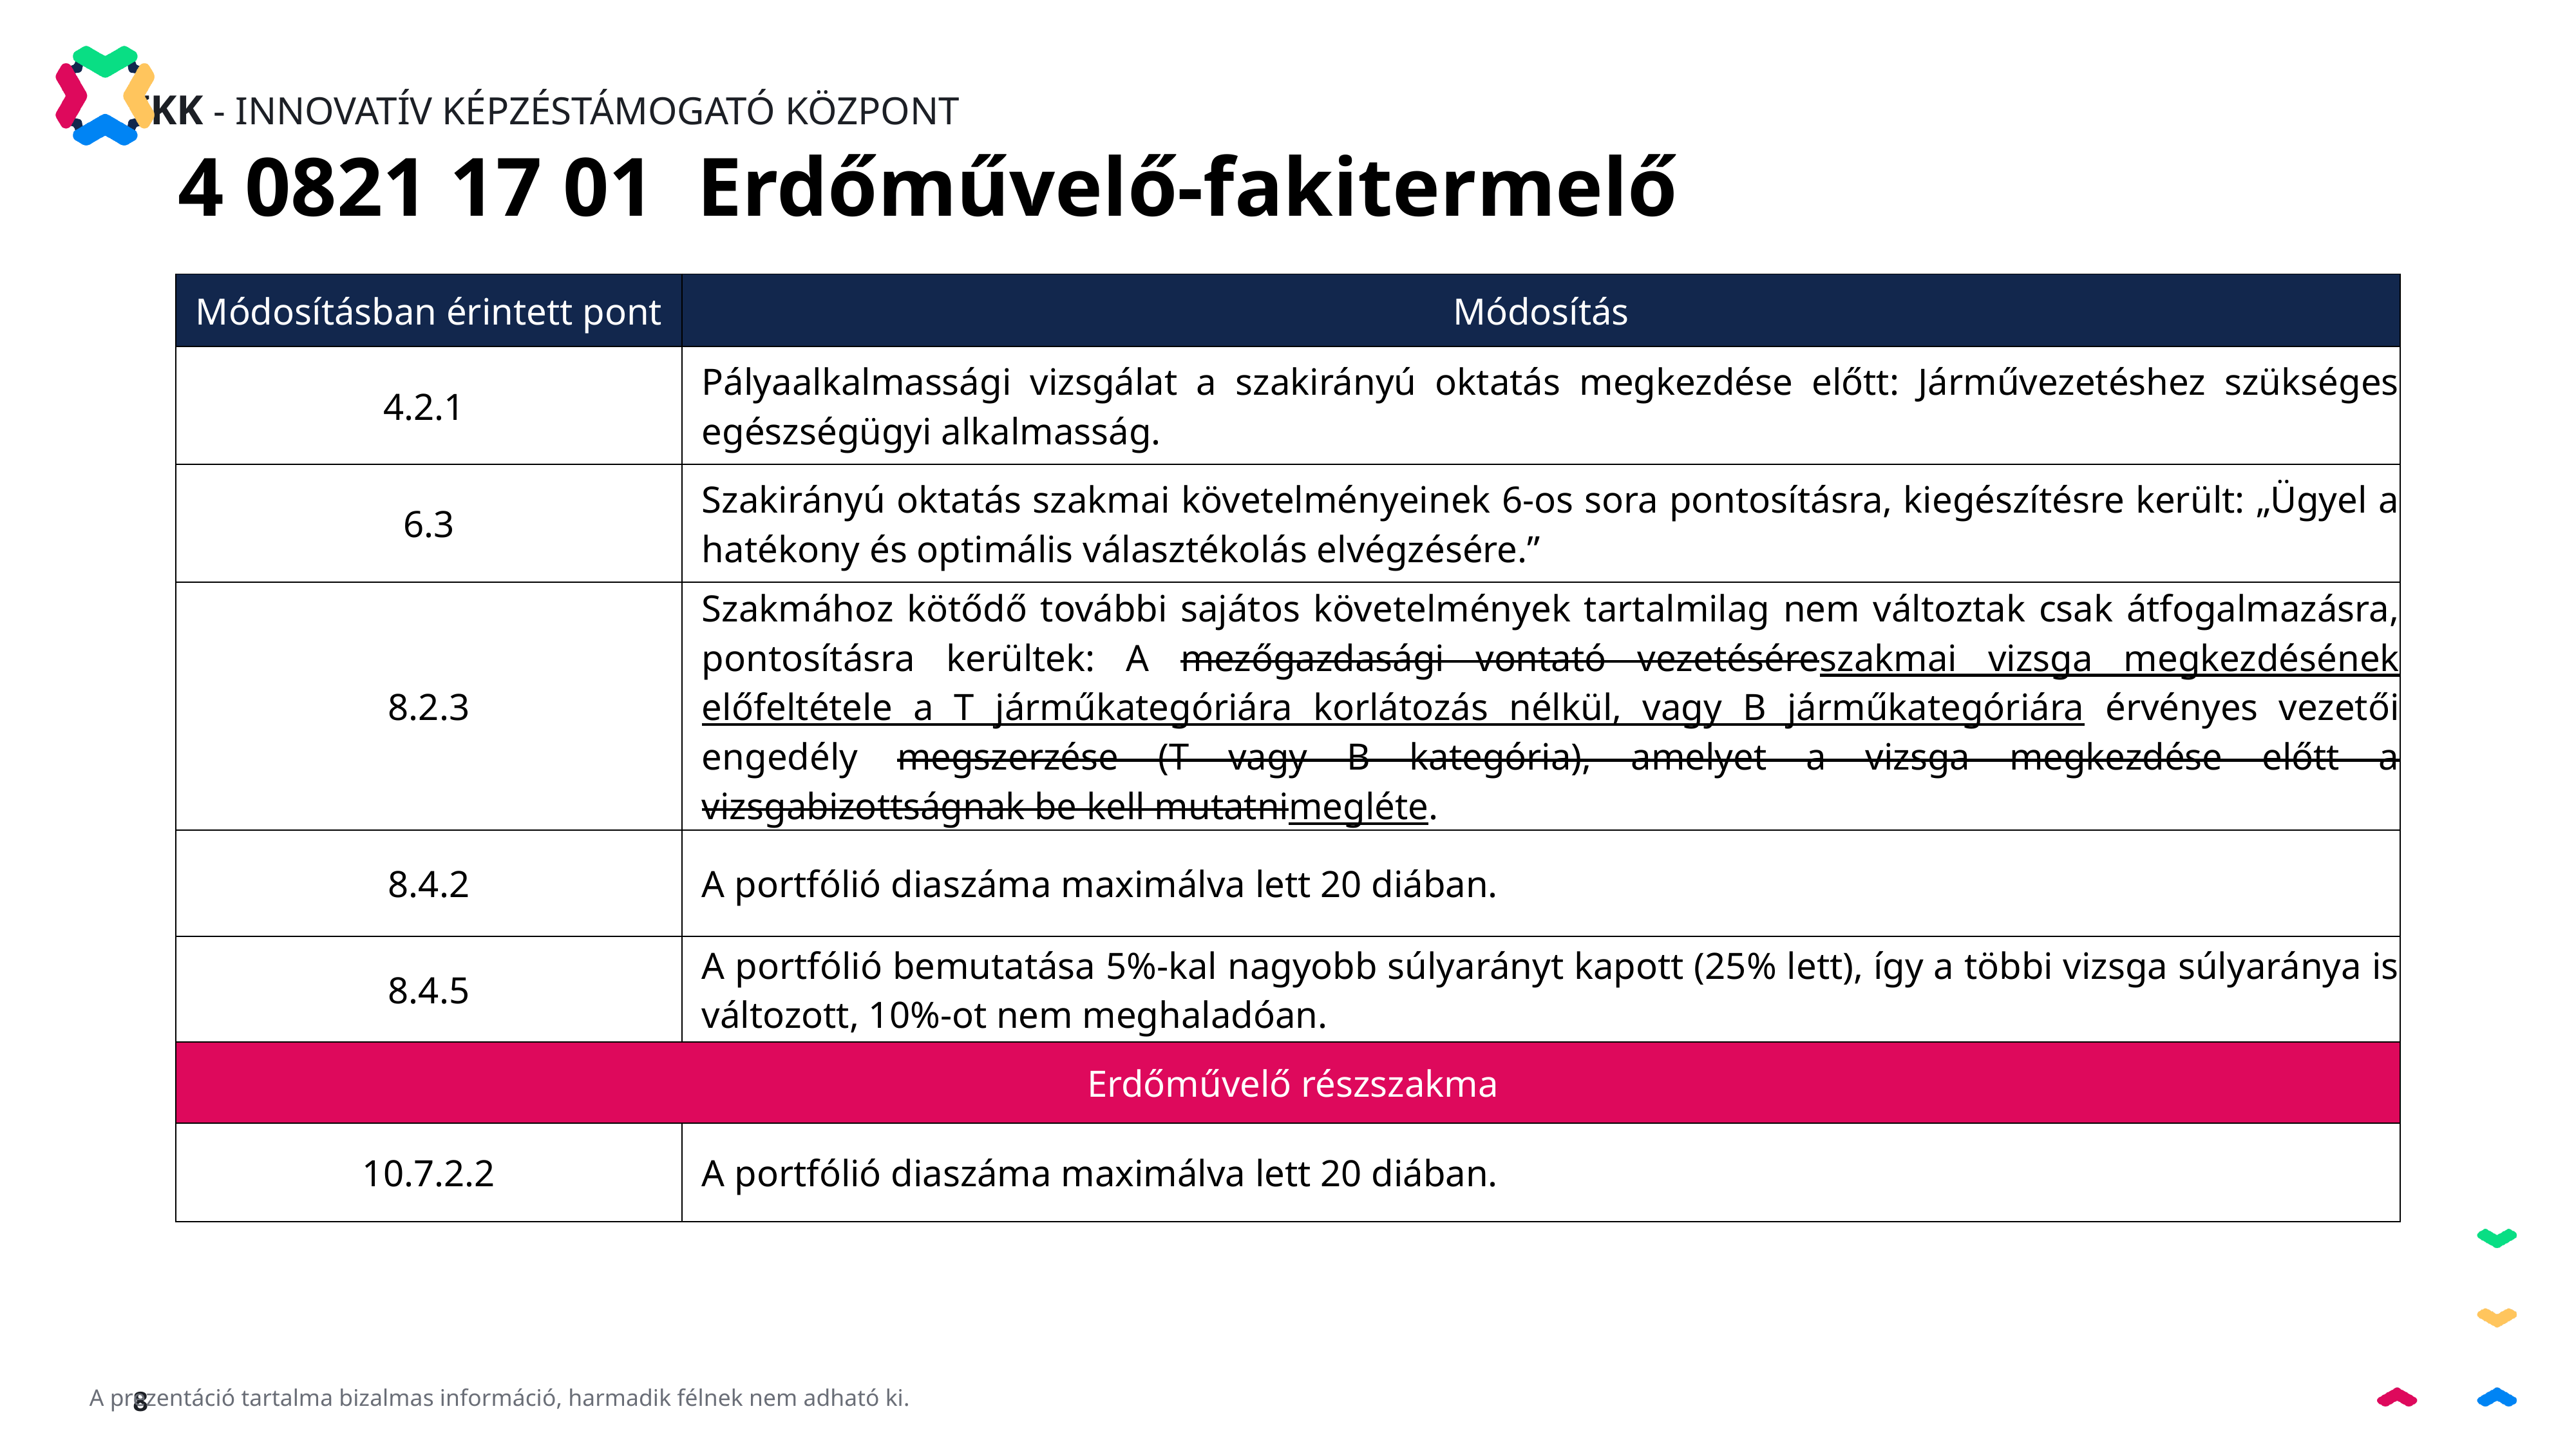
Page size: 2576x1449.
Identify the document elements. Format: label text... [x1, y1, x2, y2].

picture [2377, 1229, 2517, 1406]
table_header Módosításban érintett pont [176, 274, 681, 346]
table_cell 8.4.2 [176, 831, 681, 936]
table_cell Szakirányú oktatás szakmai követelményeinek 6-os sora pontosításra, kiegészítésre került: „Ügyel a hatékony és optimális választékolás elvégzésére.” [683, 465, 2400, 582]
table_cell A portfólió diaszáma maximálva lett 20 diában. [683, 1124, 2400, 1221]
table_header Módosítás [683, 274, 2400, 346]
table_cell Szakmához kötődő további sajátos követelmények tartalmilag nem változtak csak átfogalmazásra, pontosításra kerültek: A mezőgazdasági vontató vezetéséreszakmai vizsga megkezdésének előfeltétele a T járműkategóriára korlátozás nélkül, vagy B járműkategóriára érvényes vezetői engedély megszerzése (T vagy B kategória), amelyet a vizsga megkezdése előtt a vizsgabizottságnak be kell mutatnimegléte. [683, 583, 2400, 829]
picture [55, 46, 155, 146]
table_cell Erdőművelő részszakma [176, 1043, 2400, 1122]
table_cell 4.2.1 [176, 347, 681, 464]
table_cell 8.4.5 [176, 937, 681, 1041]
list 4 0821 17 01 Erdőművelő-fakitermelő [178, 135, 2338, 215]
table_cell 6.3 [176, 465, 681, 582]
table_cell Pályaalkalmassági vizsgálat a szakirányú oktatás megkezdése előtt: Járművezetéshez szükséges egészségügyi alkalmasság. [683, 347, 2400, 464]
table_cell A portfólió diaszáma maximálva lett 20 diában. [683, 831, 2400, 936]
table_cell A portfólió bemutatása 5%-kal nagyobb súlyarányt kapott (25% lett), így a többi vizsga súlyaránya is változott, 10%-ot nem meghaladóan. [683, 937, 2400, 1041]
table_cell 8.2.3 [176, 583, 681, 829]
table_cell 10.7.2.2 [176, 1124, 681, 1221]
